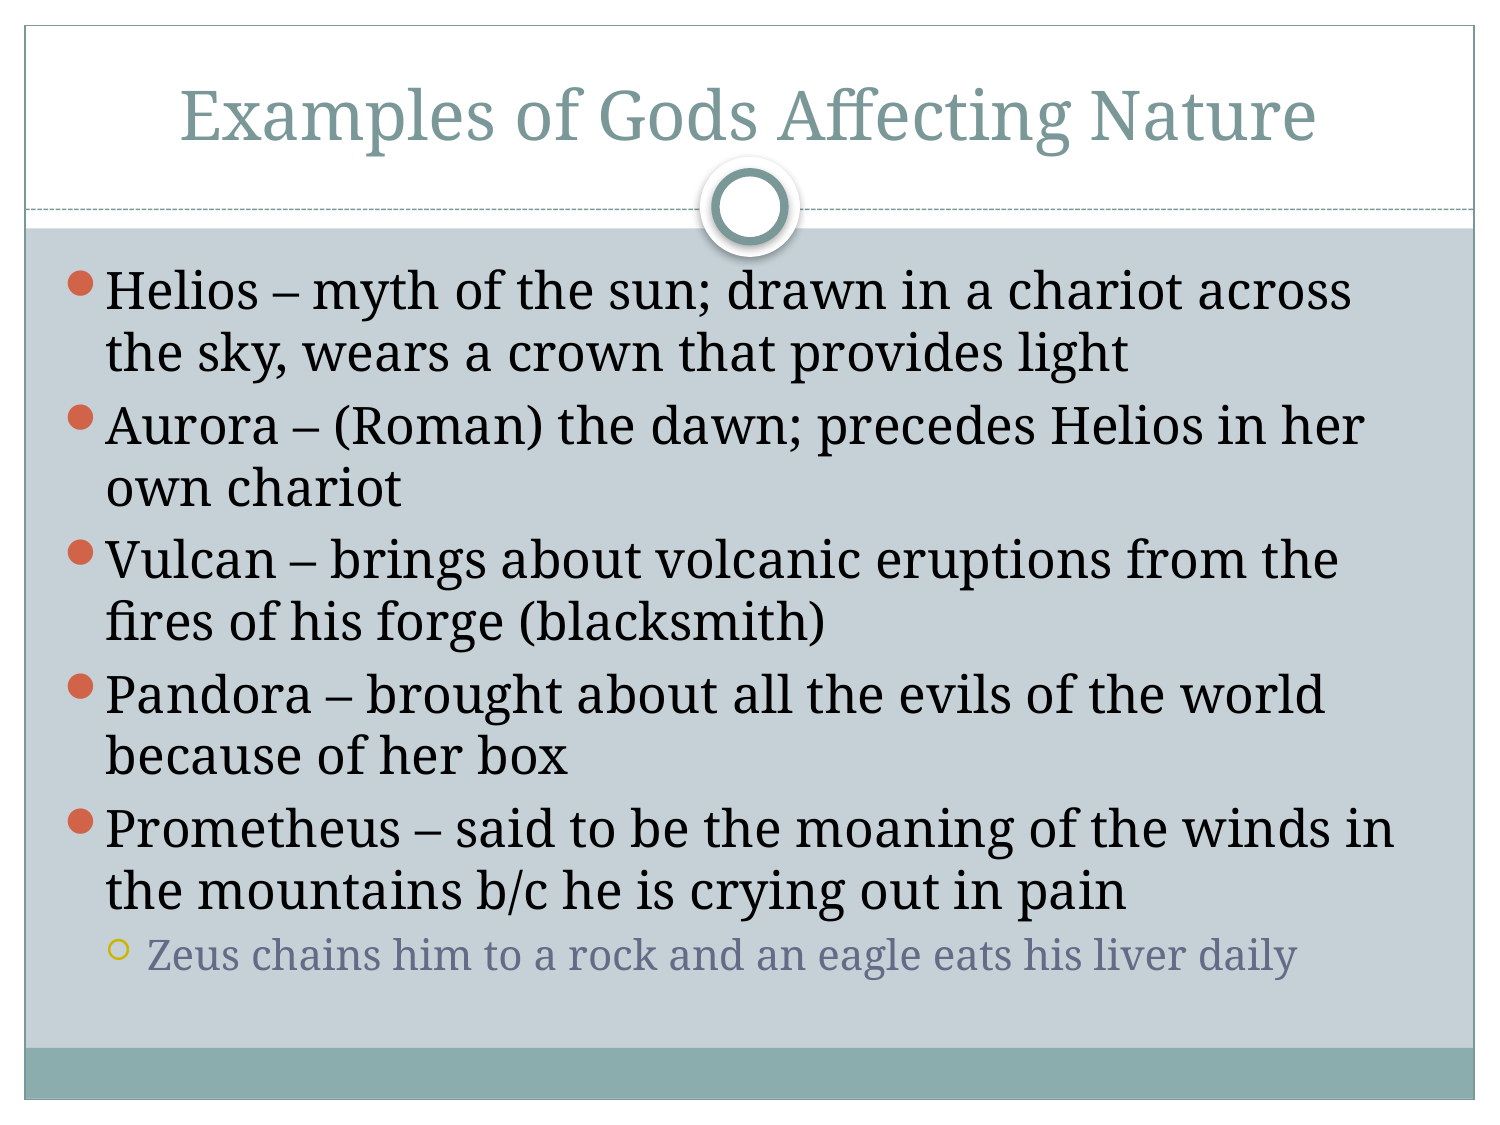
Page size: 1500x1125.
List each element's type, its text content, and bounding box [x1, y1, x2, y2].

title Examples of Gods Affecting Nature [49, 37, 1450, 162]
list Helios – myth of the sun; drawn in a chariot across the sky, wears a crown that provides light Aurora – (Roman) the dawn; precedes Helios in her own chariot Vulcan – brings about volcanic eruptions from the fires of his forge (blacksmith) Pandora – brought about all the evils of the world because of her box Prometheus – said to be the moaning of the winds in the mountains b/c he is crying out in pain Zeus chains him to a rock and an eagle eats his liver daily [49, 250, 1445, 1001]
